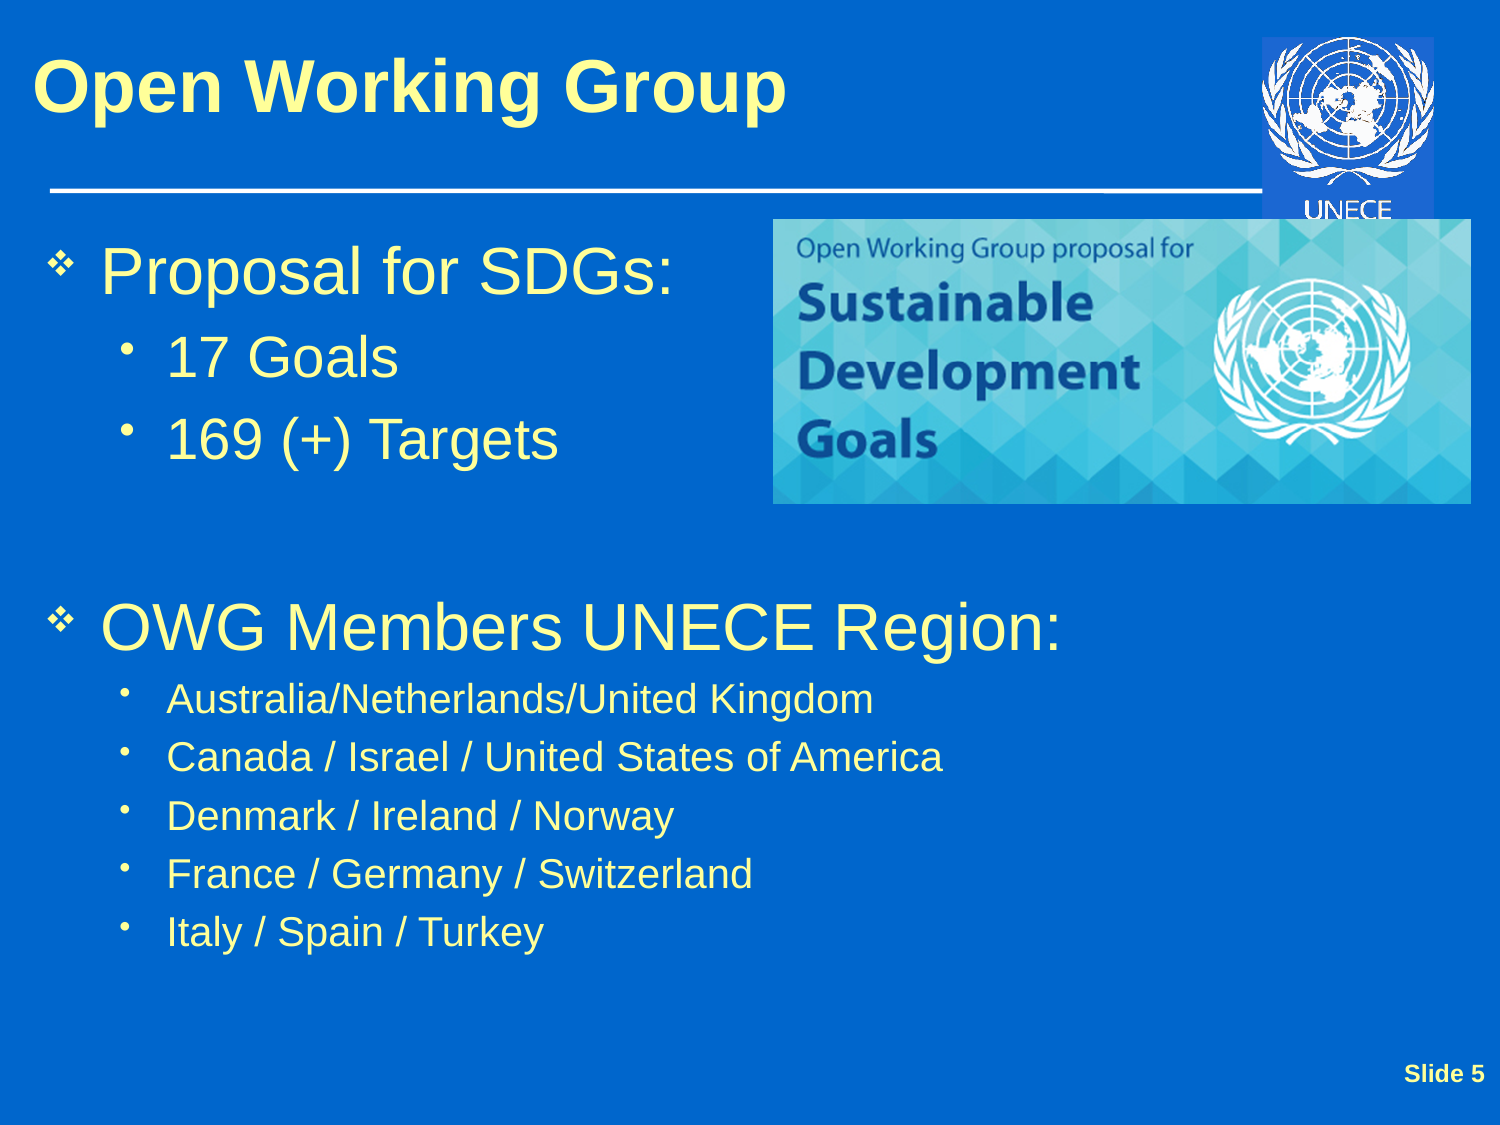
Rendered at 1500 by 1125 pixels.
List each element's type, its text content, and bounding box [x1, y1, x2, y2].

list Proposal for SDGs: 17 Goals 169 (+) Targets OWG Members UNECE Region: Australia/Netherlands/United Kingdom Canada / Israel / United States of America Denmark / Ireland / Norway France / Germany / Switzerland Italy / Spain / Turkey [29, 219, 1483, 1083]
picture [773, 37, 1471, 505]
title Open Working Group [17, 1, 1247, 165]
